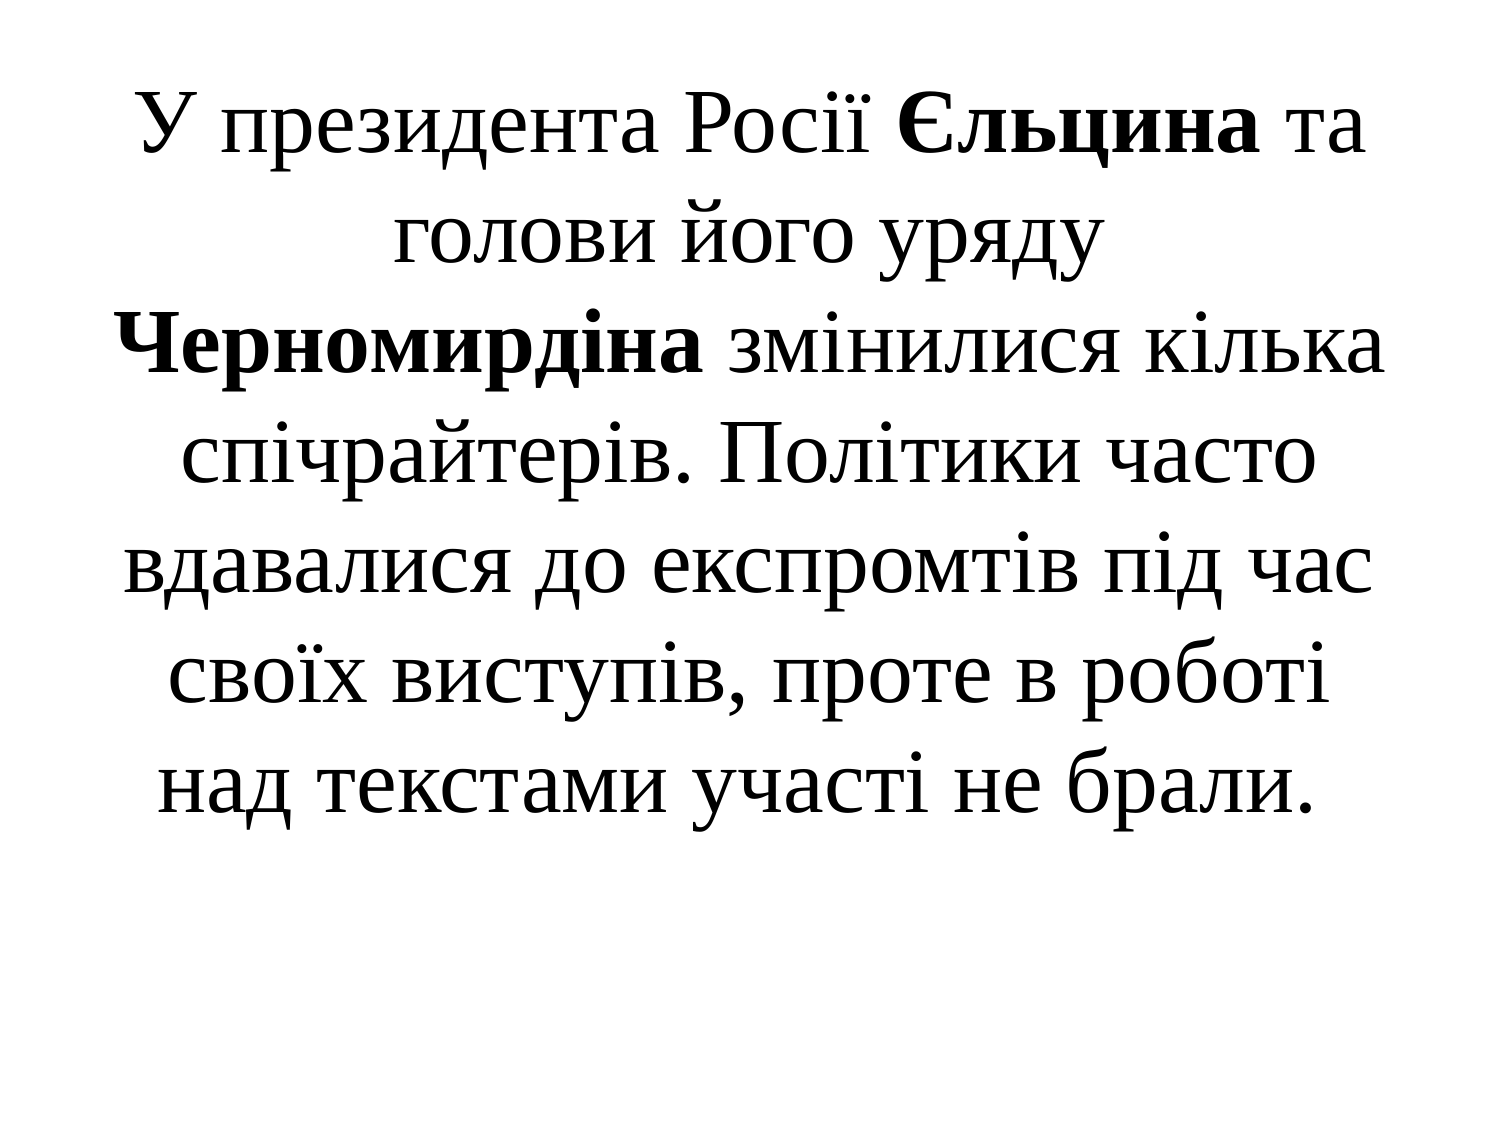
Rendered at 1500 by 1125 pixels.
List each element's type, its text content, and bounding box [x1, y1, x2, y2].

title У президента Росії Єльцина та голови його уряду Черномирдіна змінилися кілька спічрайтерів. Політики часто вдавалися до експромтів під час своїх виступів, проте в роботі над текстами участі не брали. [75, 23, 1425, 539]
